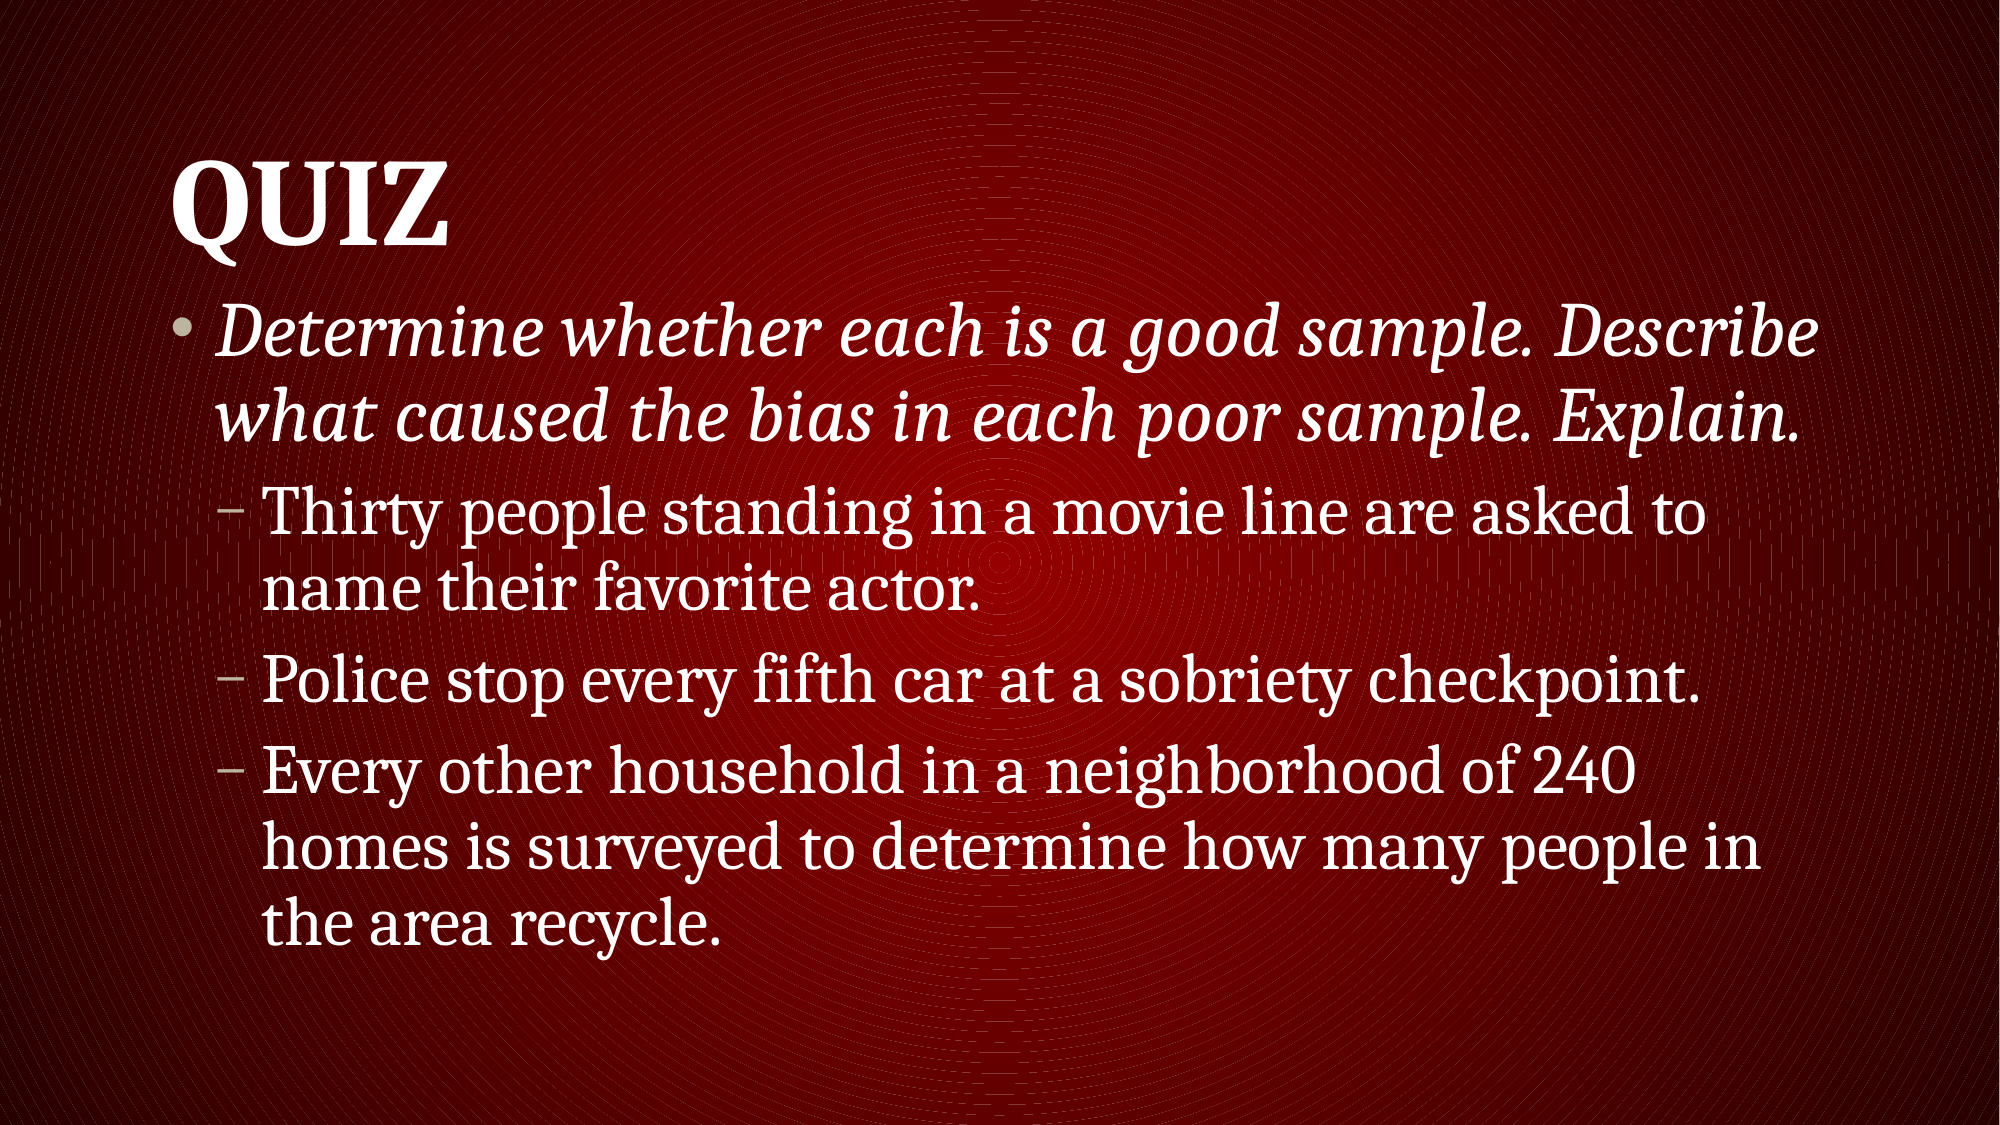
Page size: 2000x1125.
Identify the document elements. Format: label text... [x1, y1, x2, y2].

title Quiz [149, 79, 1850, 279]
list Determine whether each is a good sample. Describe what caused the bias in each poor sample. Explain. Thirty people standing in a movie line are asked to name their favorite actor. Police stop every fifth car at a sobriety checkpoint. Every other household in a neighborhood of 240 homes is surveyed to determine how many people in the area recycle. [149, 279, 1850, 1038]
